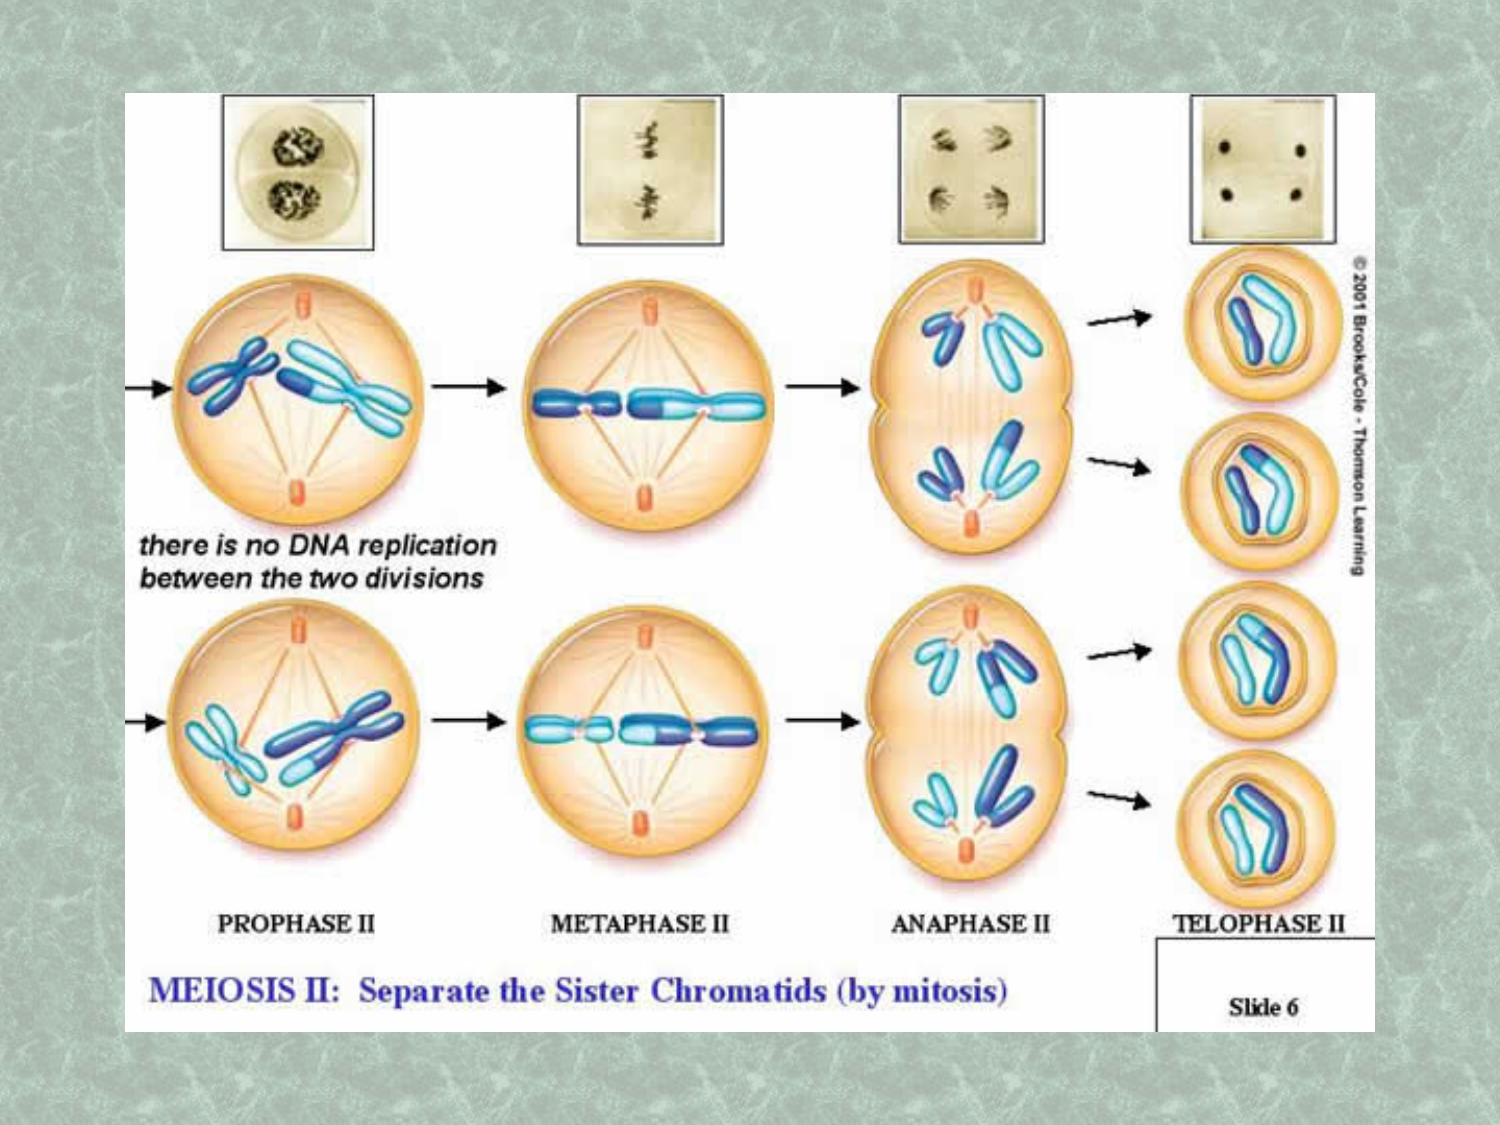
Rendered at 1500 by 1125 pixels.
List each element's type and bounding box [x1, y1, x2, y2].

picture [124, 93, 1376, 1032]
